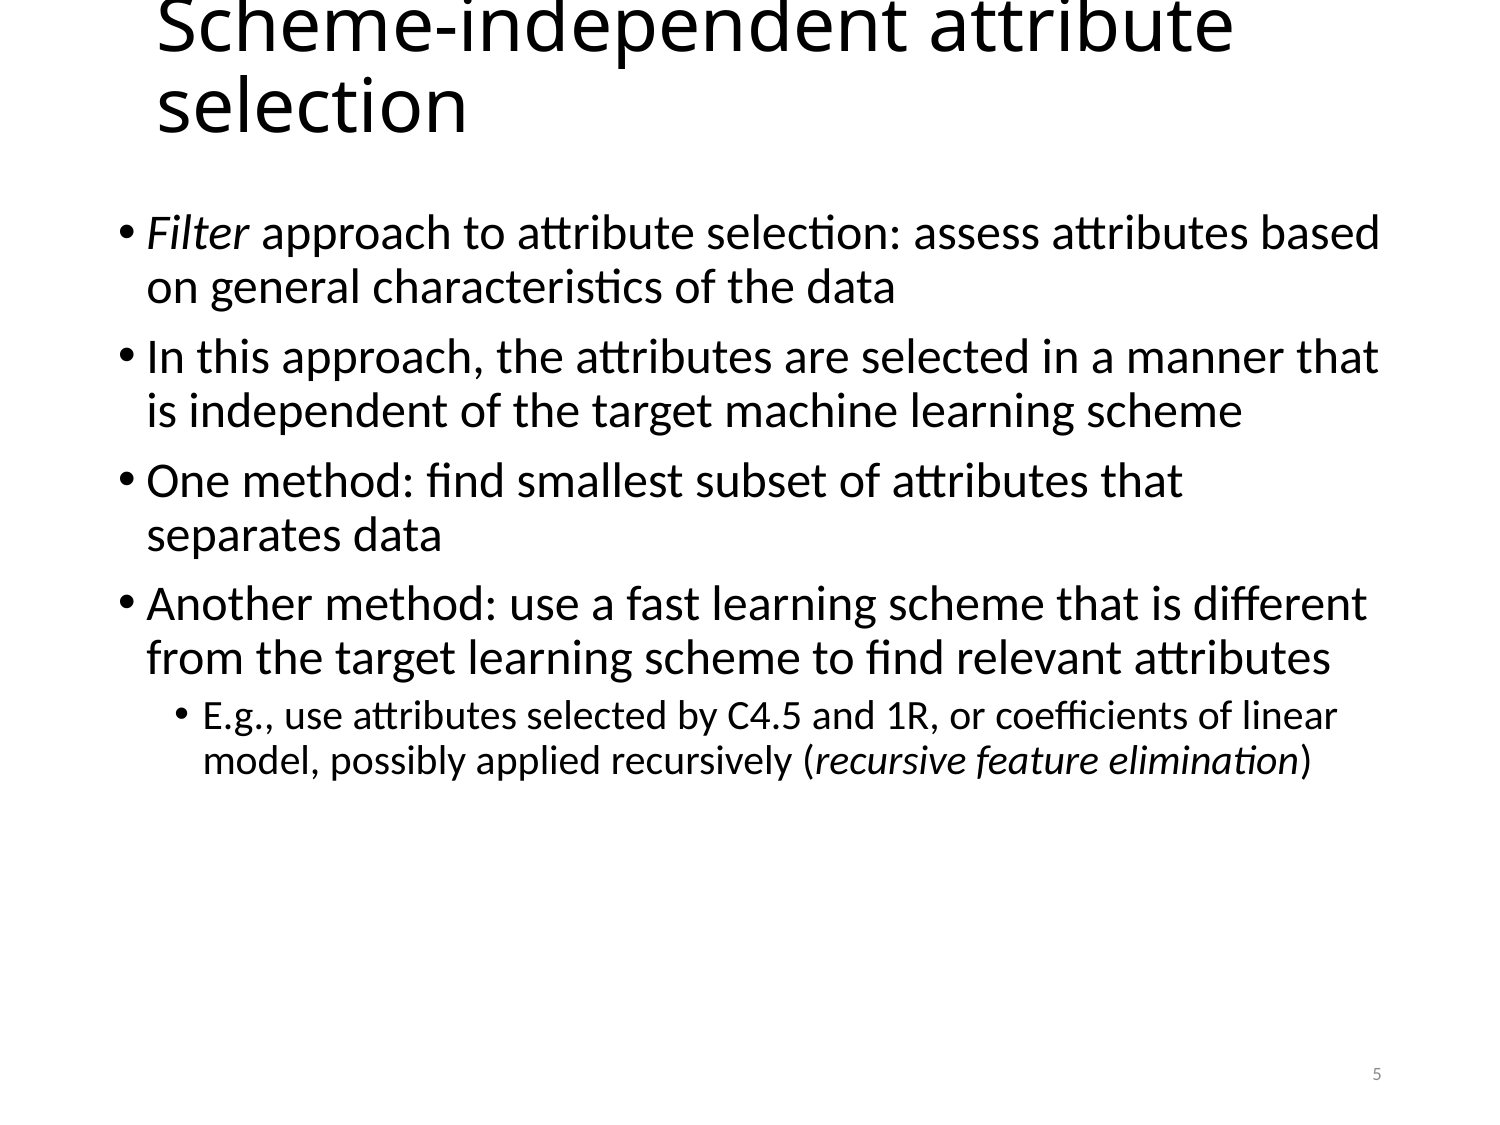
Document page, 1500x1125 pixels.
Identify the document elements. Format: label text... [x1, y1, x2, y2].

slide_number 5 [1059, 1042, 1397, 1103]
title Scheme-independent attribute selection [141, 10, 1397, 126]
list Filter approach to attribute selection: assess attributes based on general characteristics of the data In this approach, the attributes are selected in a manner that is independent of the target machine learning scheme One method: find smallest subset of attributes that separates data Another method: use a fast learning scheme that is different from the target learning scheme to find relevant attributes E.g., use attributes selected by C4.5 and 1R, or coefficients of linear model, possibly applied recursively (recursive feature elimination) [103, 199, 1397, 1014]
